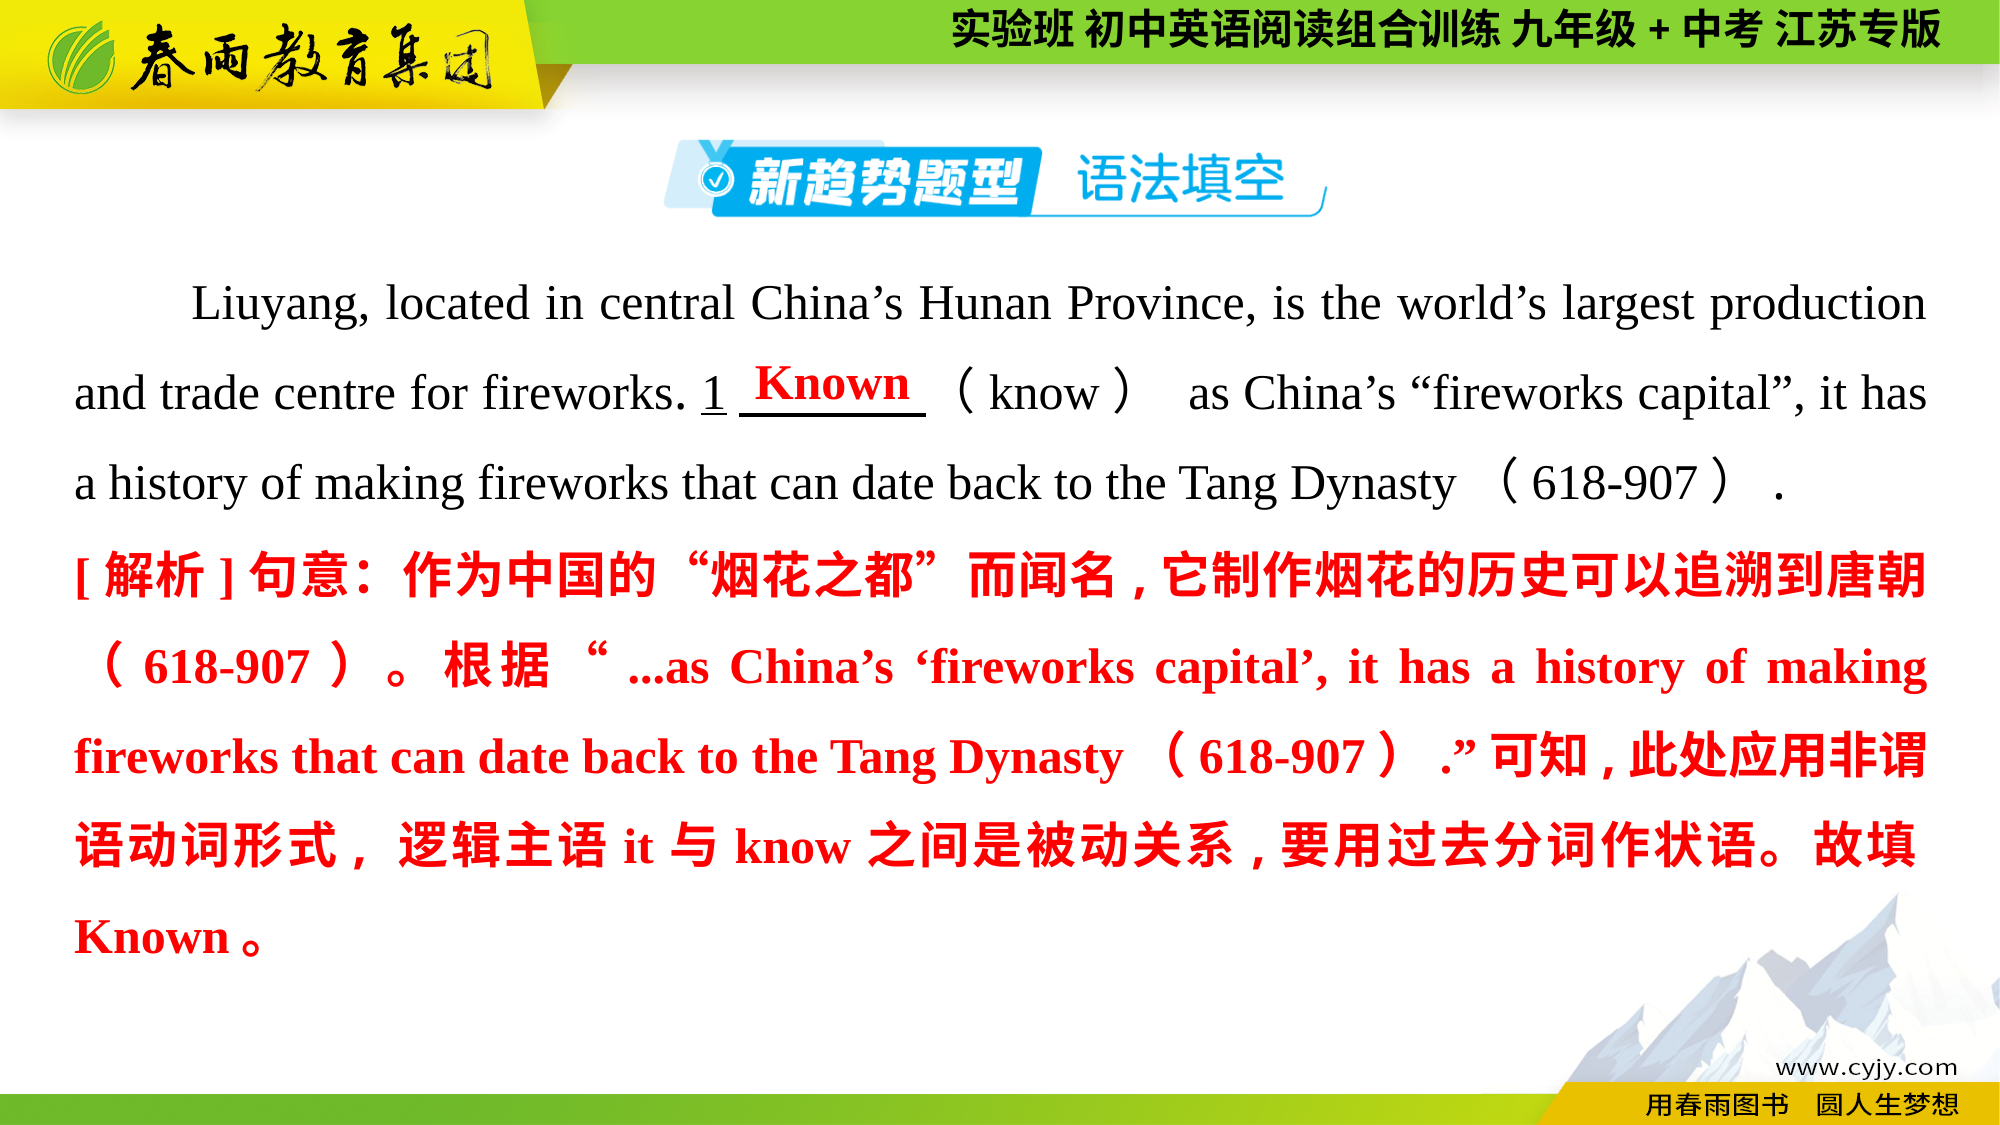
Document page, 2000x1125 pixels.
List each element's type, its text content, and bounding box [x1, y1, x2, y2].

text_box Known [739, 341, 926, 417]
text_box [解析]句意：作为中国的“烟花之都”而闻名,它制作烟花的历史可以追溯到唐朝（618-907）。根据“...as China’s ‘fireworks capital’, it has a history of making fireworks that can date back to the Tang Dynasty（618-907）.”可知,此处应用非谓语动词形式, 逻辑主语it与know之间是被动关系,要用过去分词作状语。故填Known。 [59, 506, 1944, 971]
list Liuyang, located in central China’s Hunan Province, is the world’s largest production and trade centre for fireworks. 1 （know） as China’s “fireworks capital”, it has a history of making fireworks that can date back to the Tang Dynasty（618-907）. [59, 232, 1944, 506]
picture [0, 0, 2000, 1125]
